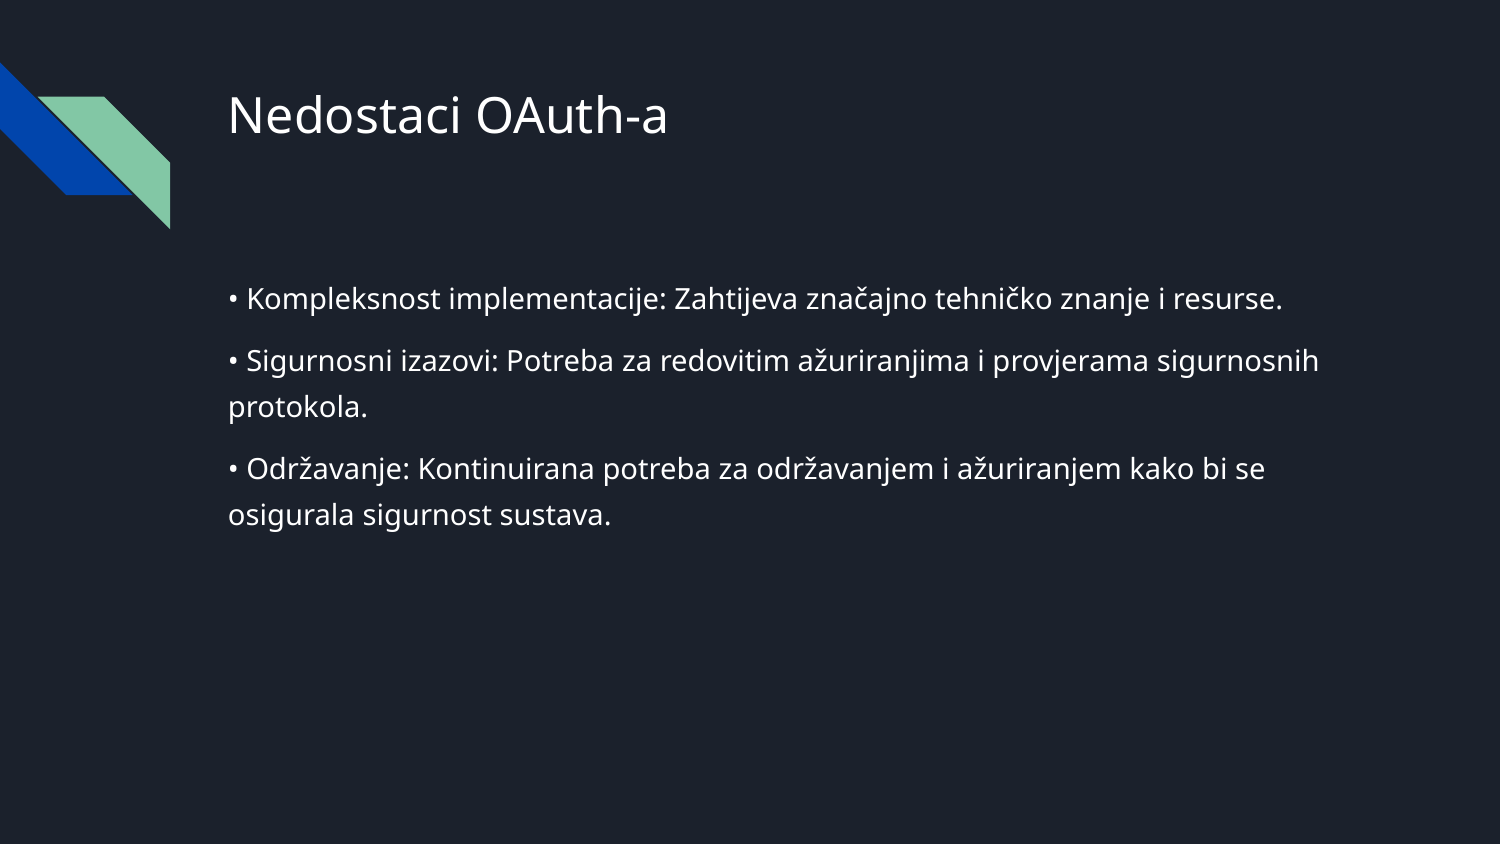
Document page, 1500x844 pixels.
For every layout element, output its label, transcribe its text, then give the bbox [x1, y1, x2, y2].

title Nedostaci OAuth-a [212, 64, 1368, 215]
list • Kompleksnost implementacije: Zahtijeva značajno tehničko znanje i resurse. • Sigurnosni izazovi: Potreba za redovitim ažuriranjima i provjerama sigurnosnih protokola. • Održavanje: Kontinuirana potreba za održavanjem i ažuriranjem kako bi se osigurala sigurnost sustava. [212, 257, 1368, 735]
